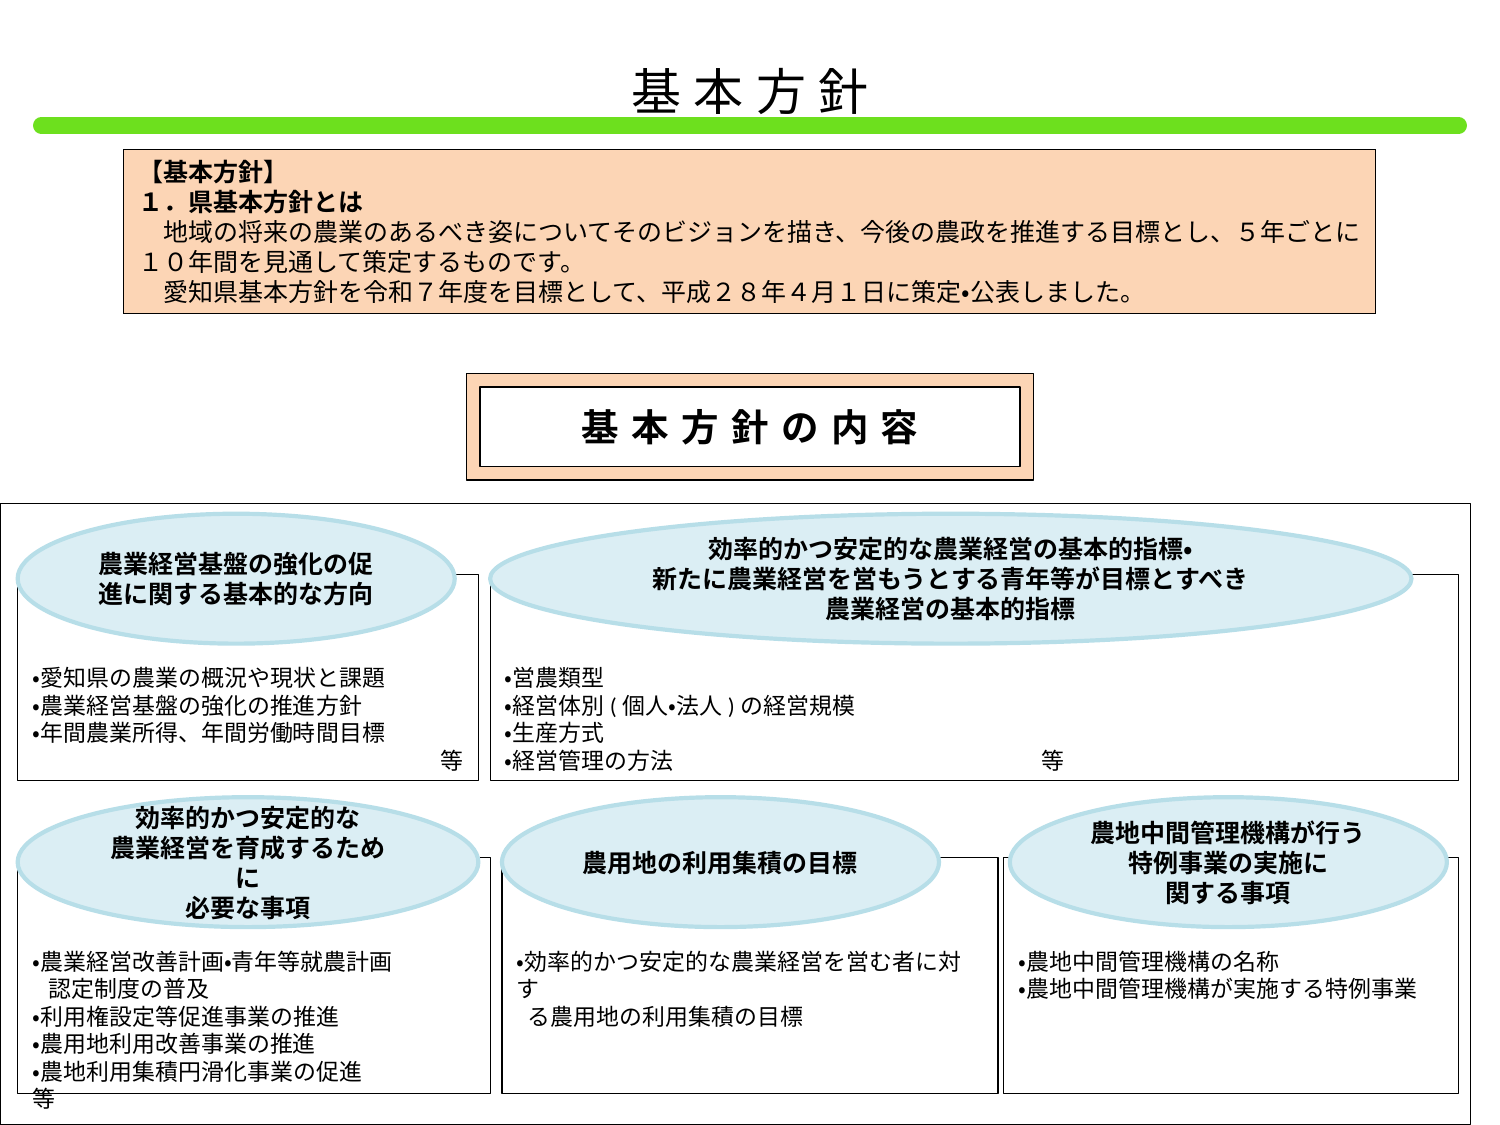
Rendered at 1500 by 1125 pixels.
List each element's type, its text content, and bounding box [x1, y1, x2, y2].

text_box 【基本方針】 １．県基本方針とは 地域の将来の農業のあるべき姿についてそのビジョンを描き、今後の農政を推進する目標とし、５年ごとに１０年間を見通して策定するものです。 愛知県基本方針を令和７年度を目標として、平成２８年４月１日に策定・公表しました。 [123, 149, 1376, 314]
text_box 基本方針 [383, 53, 1117, 124]
text_box 効率的かつ安定的な 農業経営を育成するために 必要な事項 [15, 795, 481, 930]
text_box 農用地の利用集積の目標 [499, 795, 942, 930]
text_box 農業経営基盤の強化の促進に関する基本的な方向 [15, 511, 457, 646]
text_box [0, 501, 1473, 1125]
text_box ・農地中間管理機構の名称 ・農地中間管理機構が実施する特例事業 [1002, 856, 1461, 1096]
text_box 農地中間管理機構が行う特例事業の実施に 関する事項 [1007, 795, 1449, 930]
text_box 効率的かつ安定的な農業経営の基本的指標・ 新たに農業経営を営もうとする青年等が目標とすべき 農業経営の基本的指標 [488, 511, 1414, 646]
text_box 基本方針の内容 [464, 371, 1036, 482]
